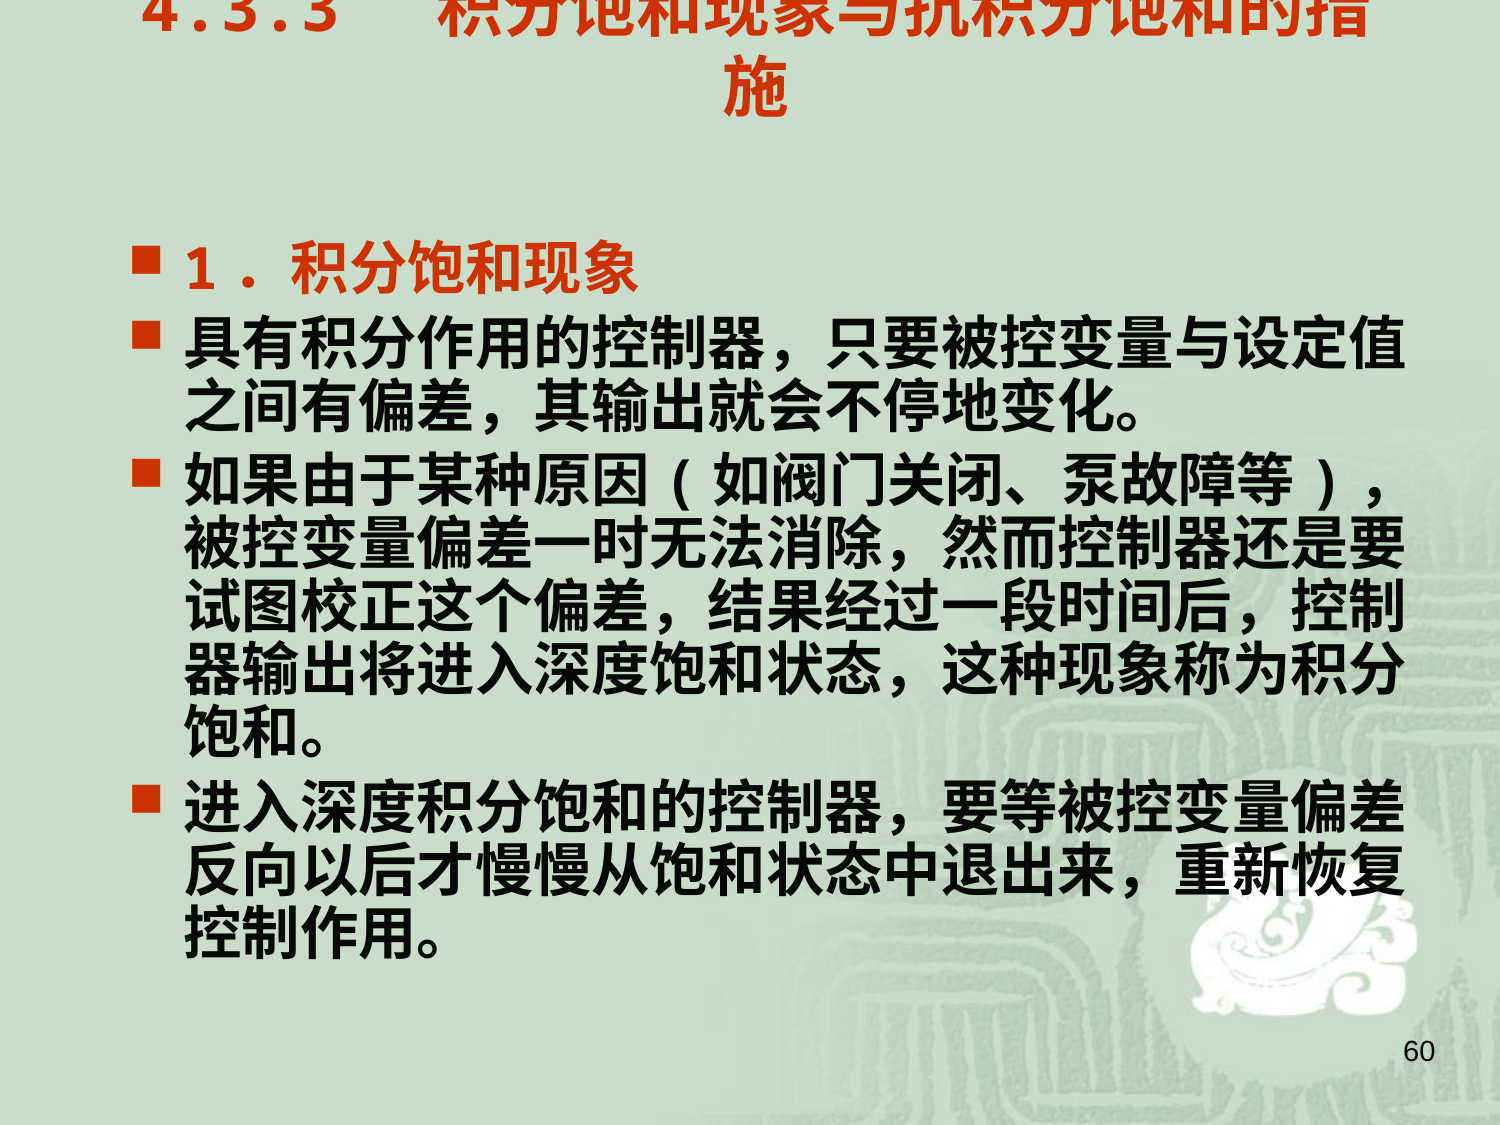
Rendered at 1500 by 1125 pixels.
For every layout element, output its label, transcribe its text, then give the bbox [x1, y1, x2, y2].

slide_number 60 [1074, 1024, 1451, 1103]
list 1．积分饱和现象 具有积分作用的控制器，只要被控变量与设定值之间有偏差，其输出就会不停地变化。 如果由于某种原因(如阀门关闭、泵故障等)，被控变量偏差一时无法消除，然而控制器还是要试图校正这个偏差，结果经过一段时间后，控制器输出将进入深度饱和状态，这种现象称为积分饱和。 进入深度积分饱和的控制器，要等被控变量偏差反向以后才慢慢从饱和状态中退出来，重新恢复控制作用。 [112, 231, 1459, 1024]
picture [0, 0, 1500, 1125]
title 4.3.3 积分饱和现象与抗积分饱和的措施 [100, 0, 1412, 91]
